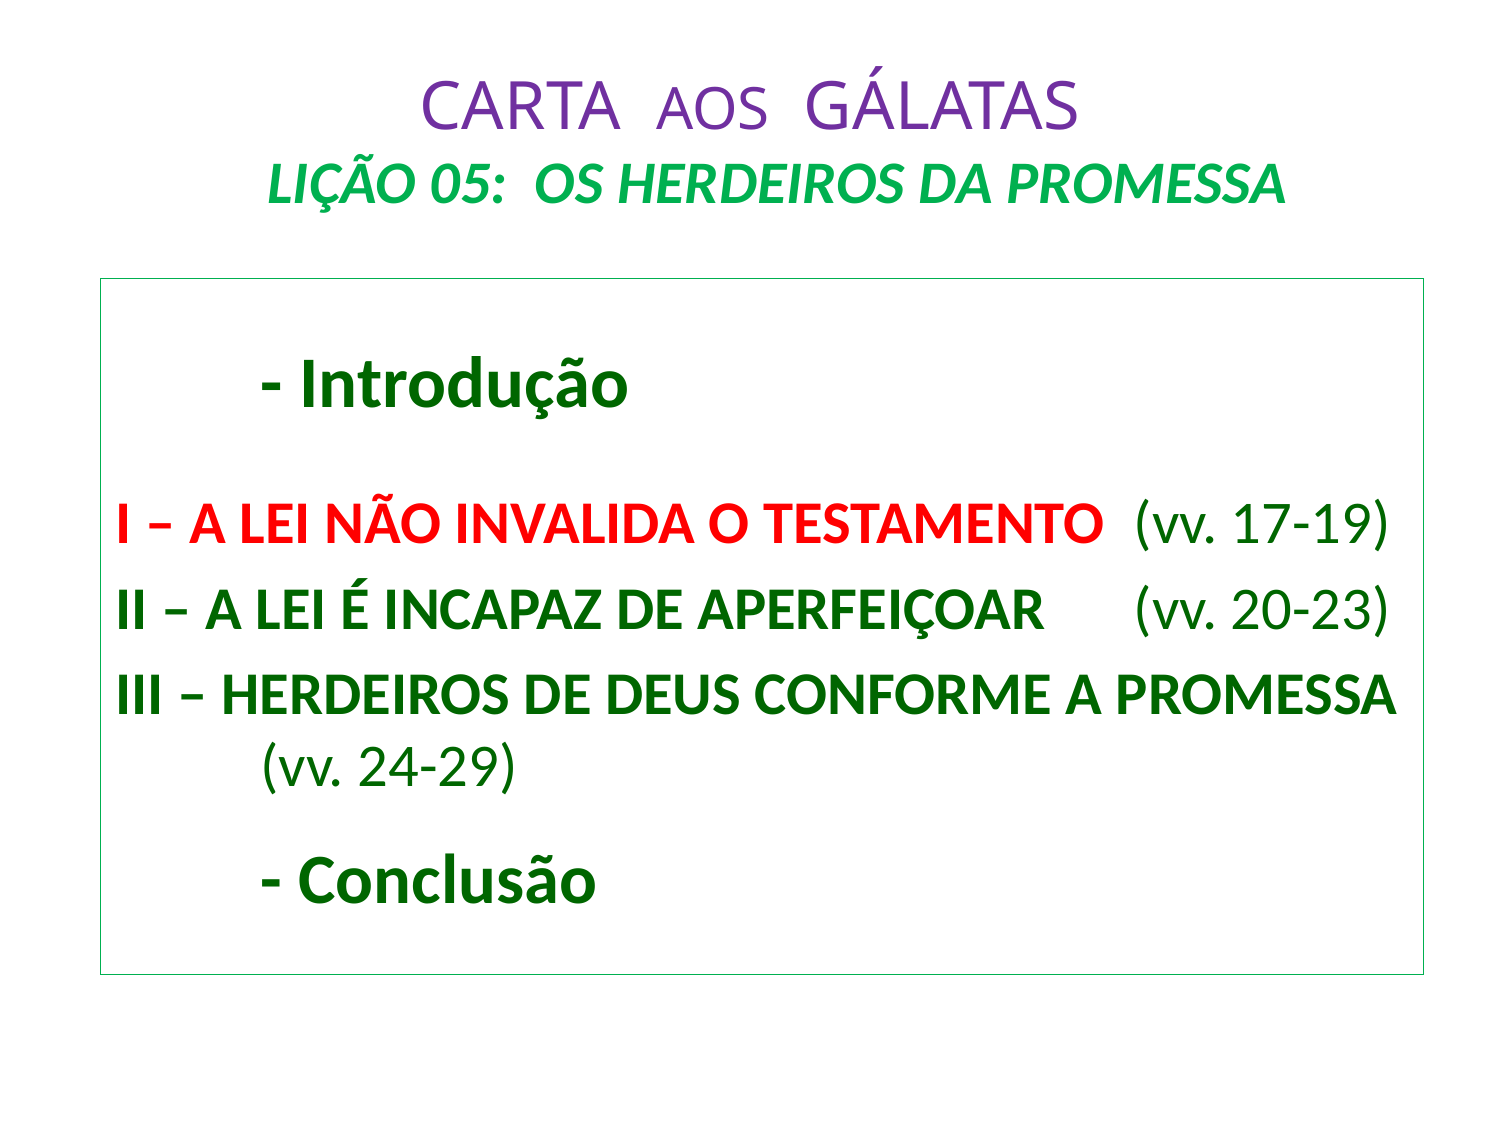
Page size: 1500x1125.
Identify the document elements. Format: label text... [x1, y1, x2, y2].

title CARTA AOS GÁLATAS LIÇÃO 05: OS HERDEIROS DA PROMESSA [75, 45, 1425, 233]
list - Introdução I – A LEI NÃO INVALIDA O TESTAMENTO (vv. 17-19) II – A LEI É INCAPAZ DE APERFEIÇOAR (vv. 20-23) III – HERDEIROS DE DEUS CONFORME A PROMESSA (vv. 24-29) - Conclusão [100, 278, 1424, 975]
